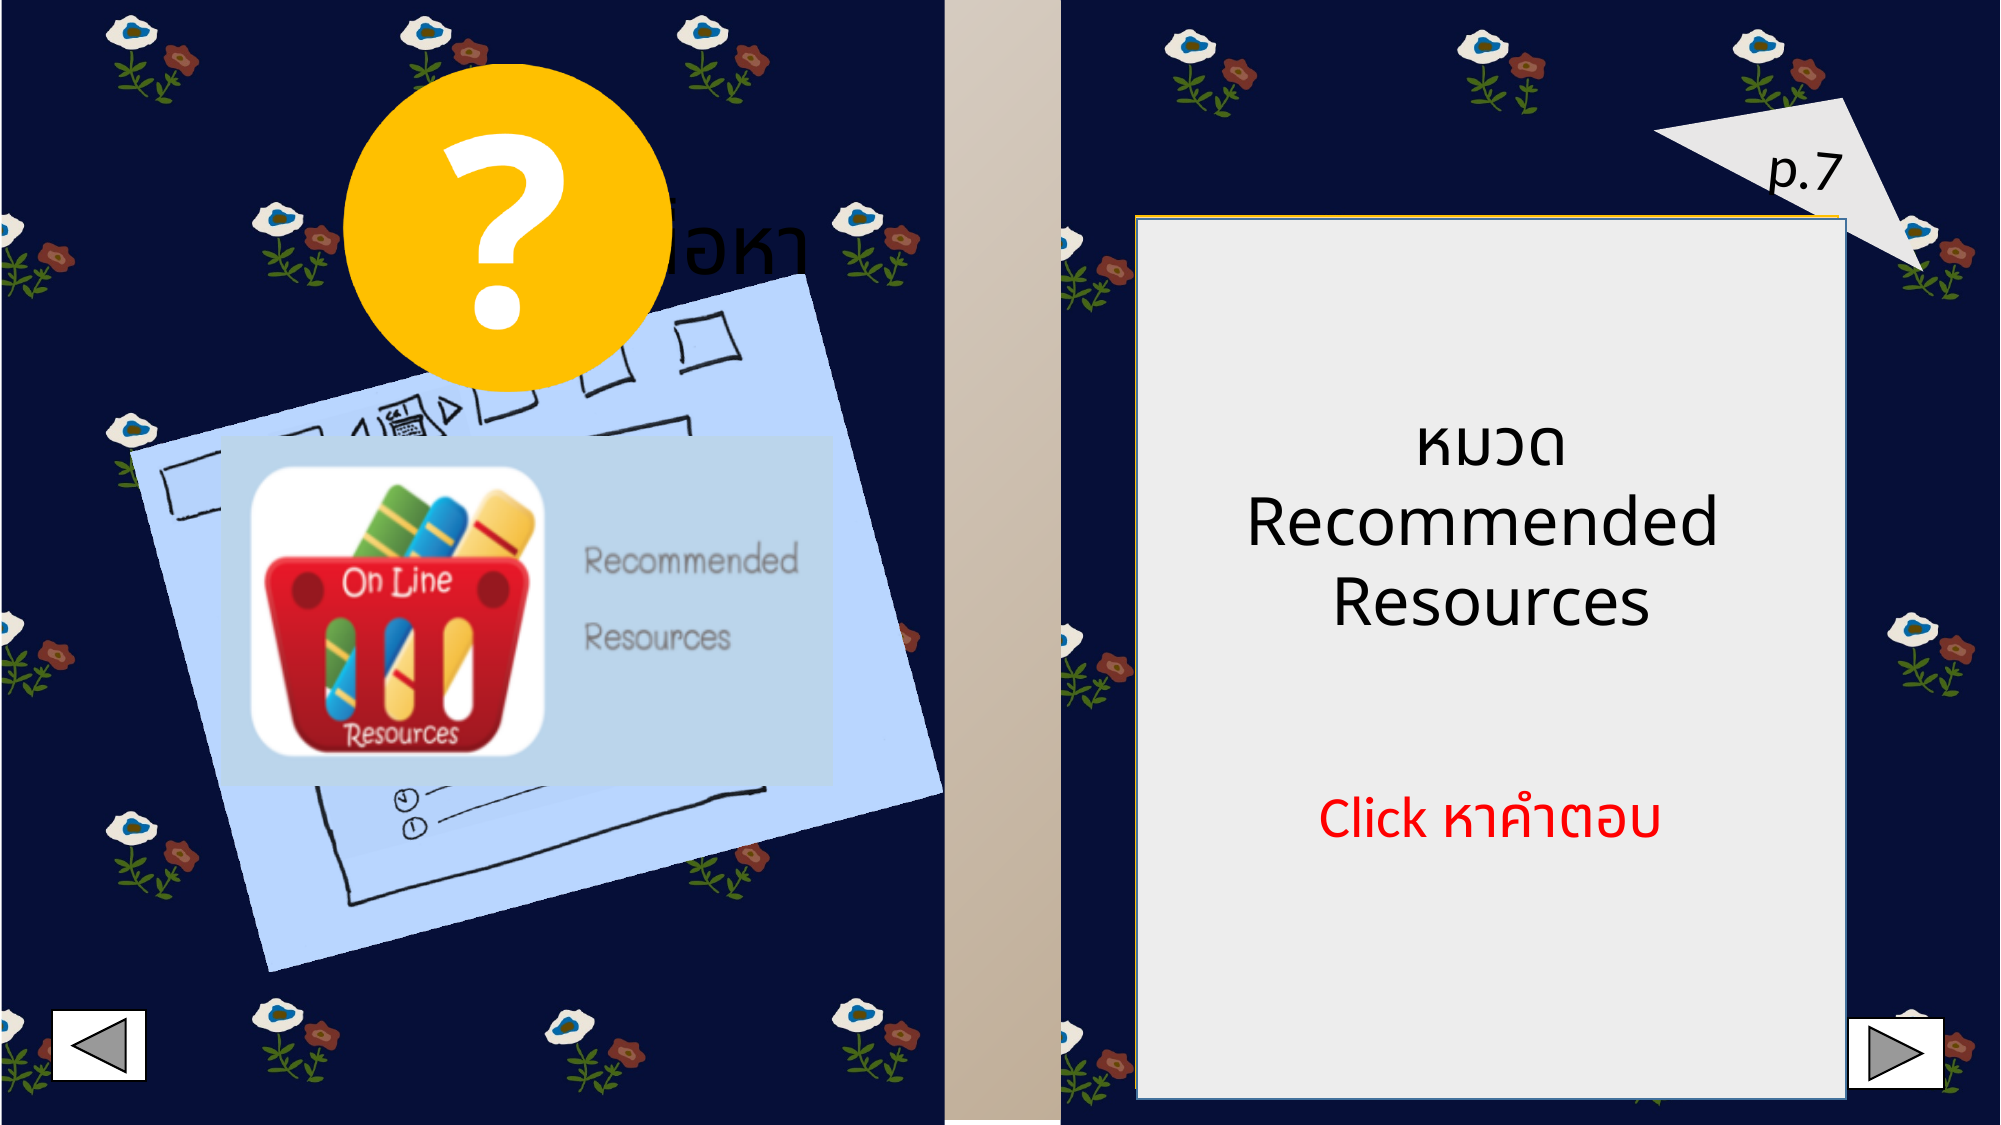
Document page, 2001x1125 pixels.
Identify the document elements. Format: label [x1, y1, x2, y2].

picture [1060, 0, 2000, 1125]
text_box [945, 0, 1060, 1120]
picture [1, 0, 945, 1125]
